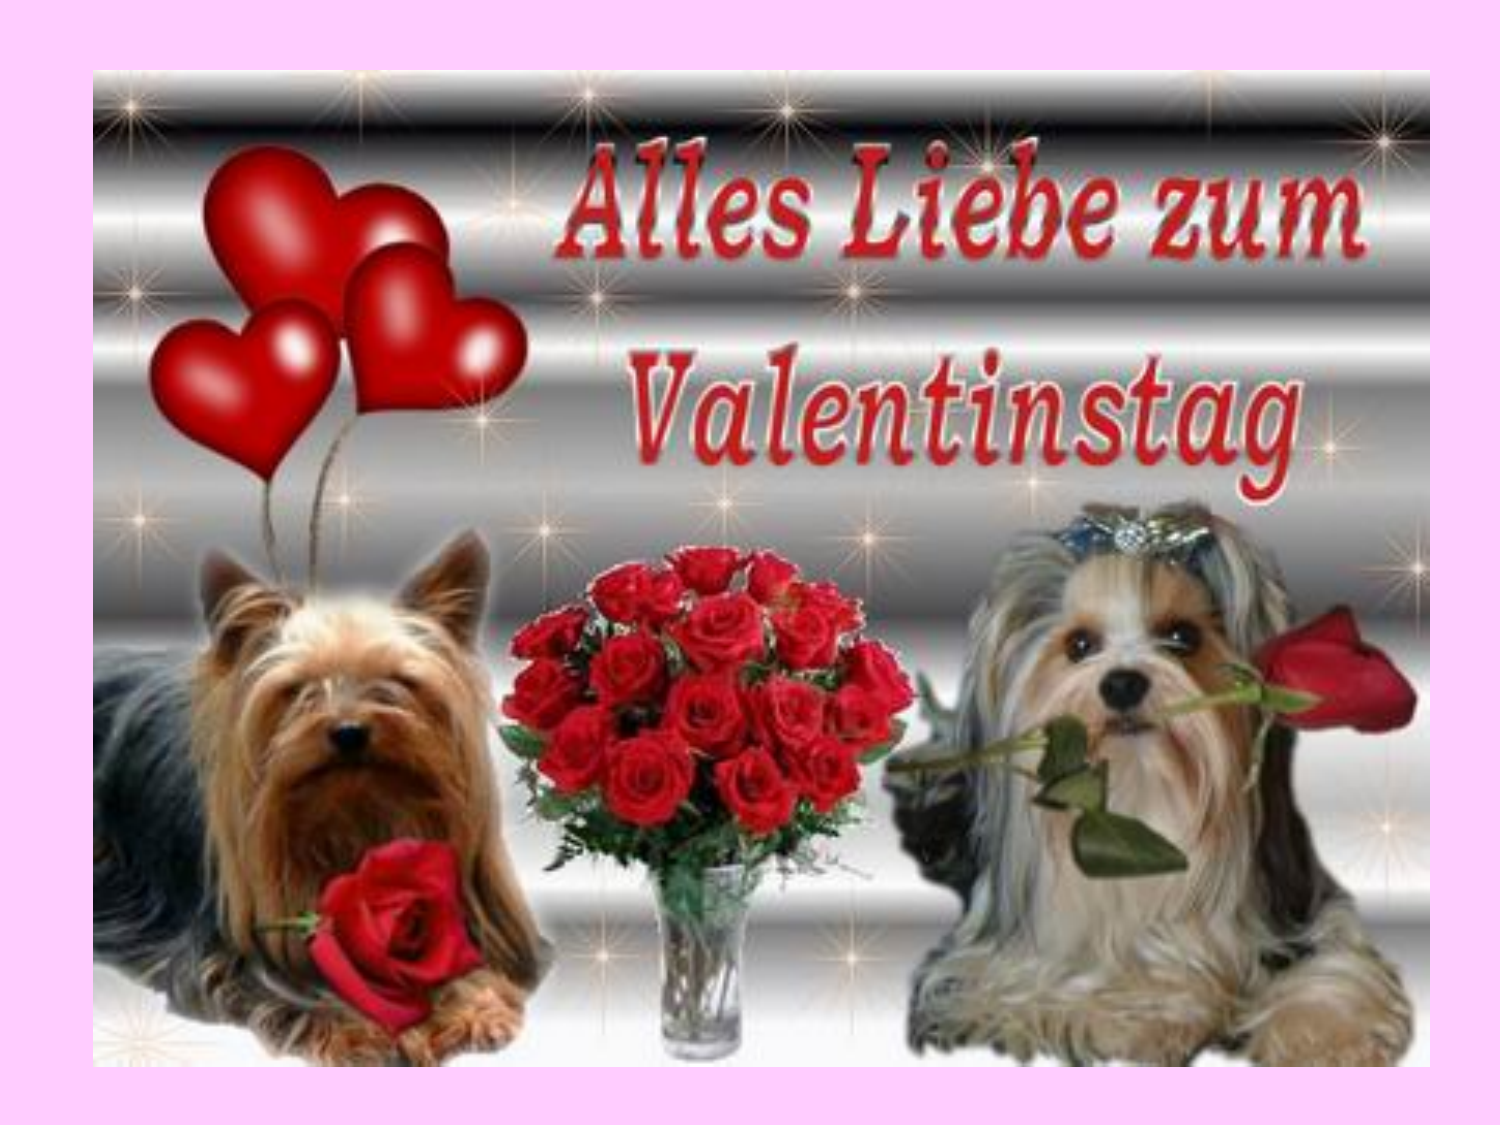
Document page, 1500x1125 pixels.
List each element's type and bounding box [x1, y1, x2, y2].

list [93, 70, 1430, 1067]
